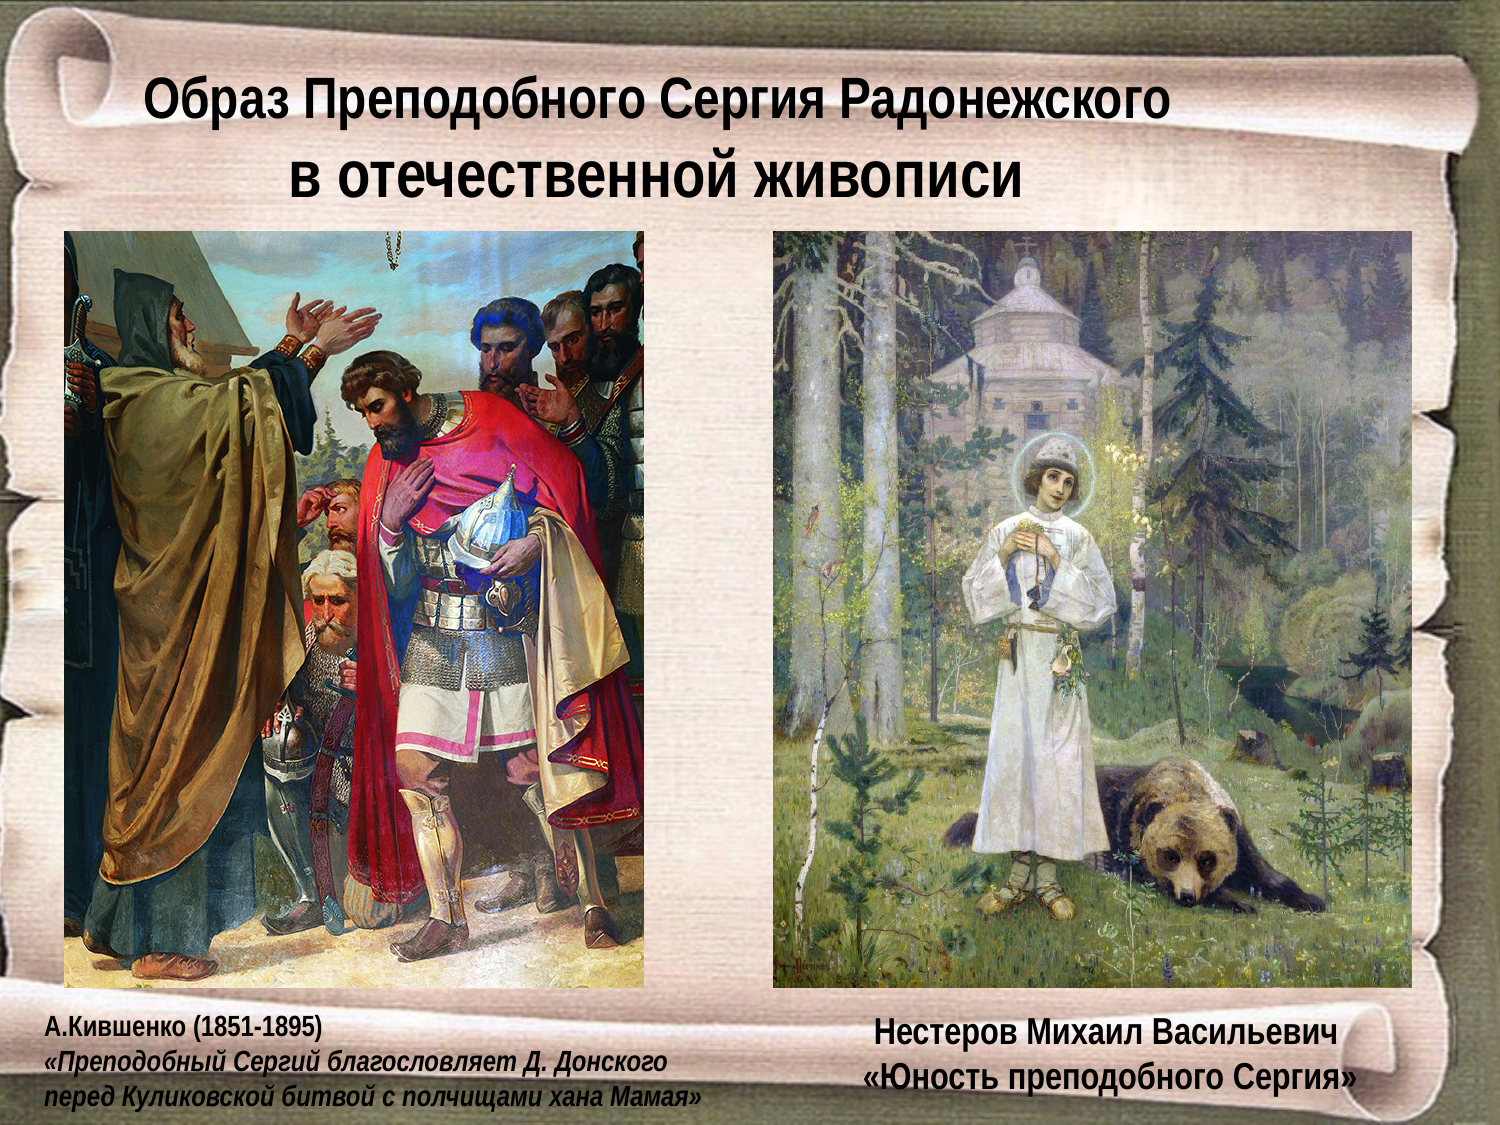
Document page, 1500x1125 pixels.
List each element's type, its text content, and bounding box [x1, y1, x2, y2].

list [773, 231, 1412, 988]
picture [0, 0, 1500, 1125]
text_box А.Кившенко (1851-1895) «Преподобный Сергий благословляет Д. Донского перед Куликовской битвой с полчищами хана Мамая» [29, 999, 798, 1120]
text_box Нестеров Михаил Васильевич «Юность преподобного Сергия» [761, 999, 1459, 1105]
title Образ Преподобного Сергия Радонежского в отечественной живописи [0, 77, 1330, 303]
